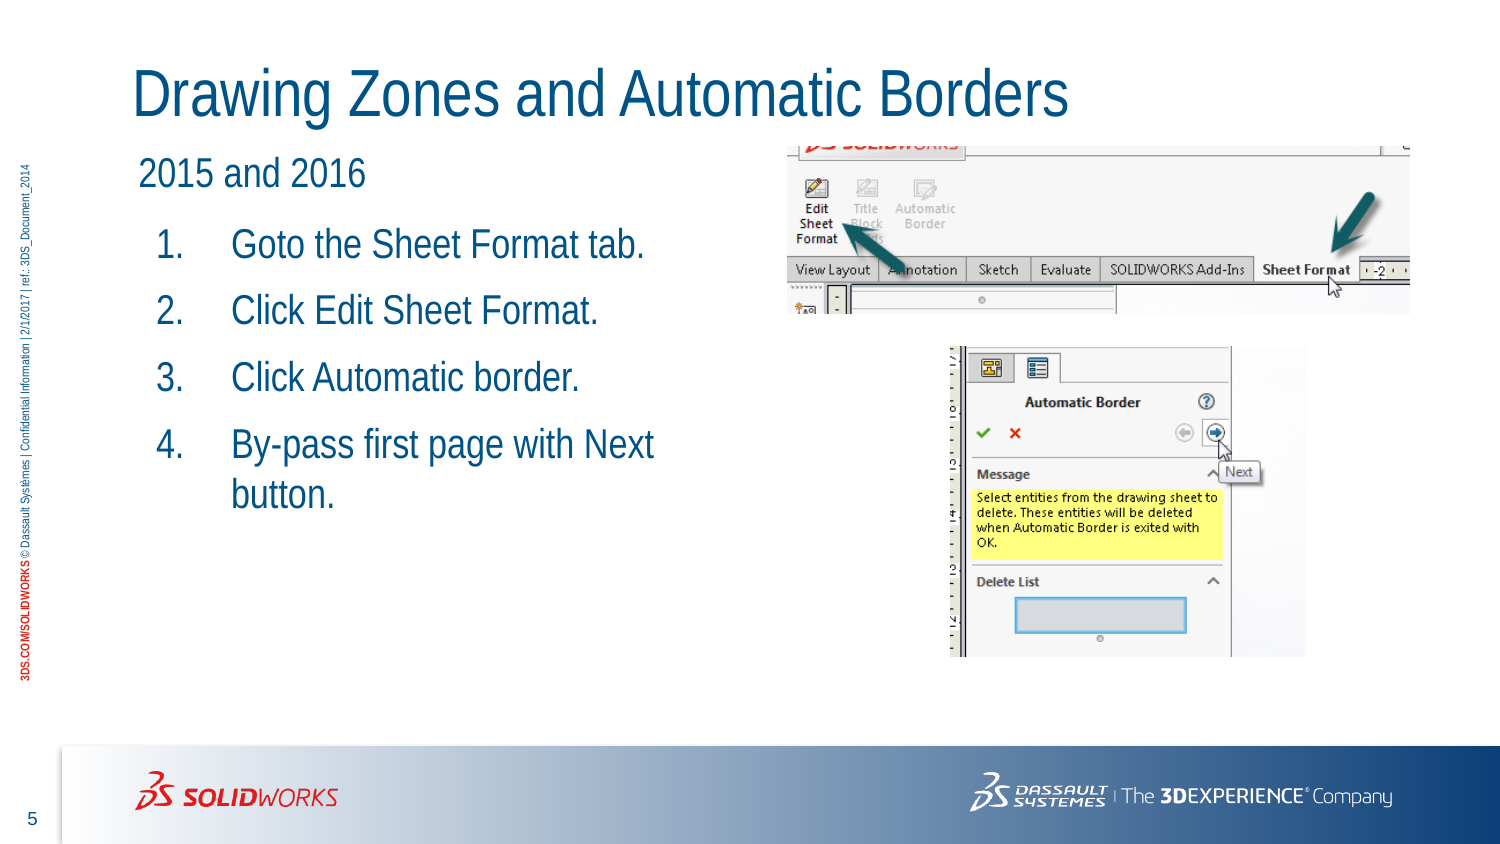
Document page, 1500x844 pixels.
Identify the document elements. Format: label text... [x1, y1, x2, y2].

picture [949, 346, 1306, 658]
list Goto the Sheet Format tab. Click Edit Sheet Format. Click Automatic border. By-pass first page with Next button. [141, 209, 713, 729]
picture [787, 146, 1410, 315]
list 2015 and 2016 [123, 138, 1412, 204]
picture [135, 771, 338, 810]
title Drawing Zones and Automatic Borders [118, 59, 1418, 121]
picture [962, 771, 1400, 812]
